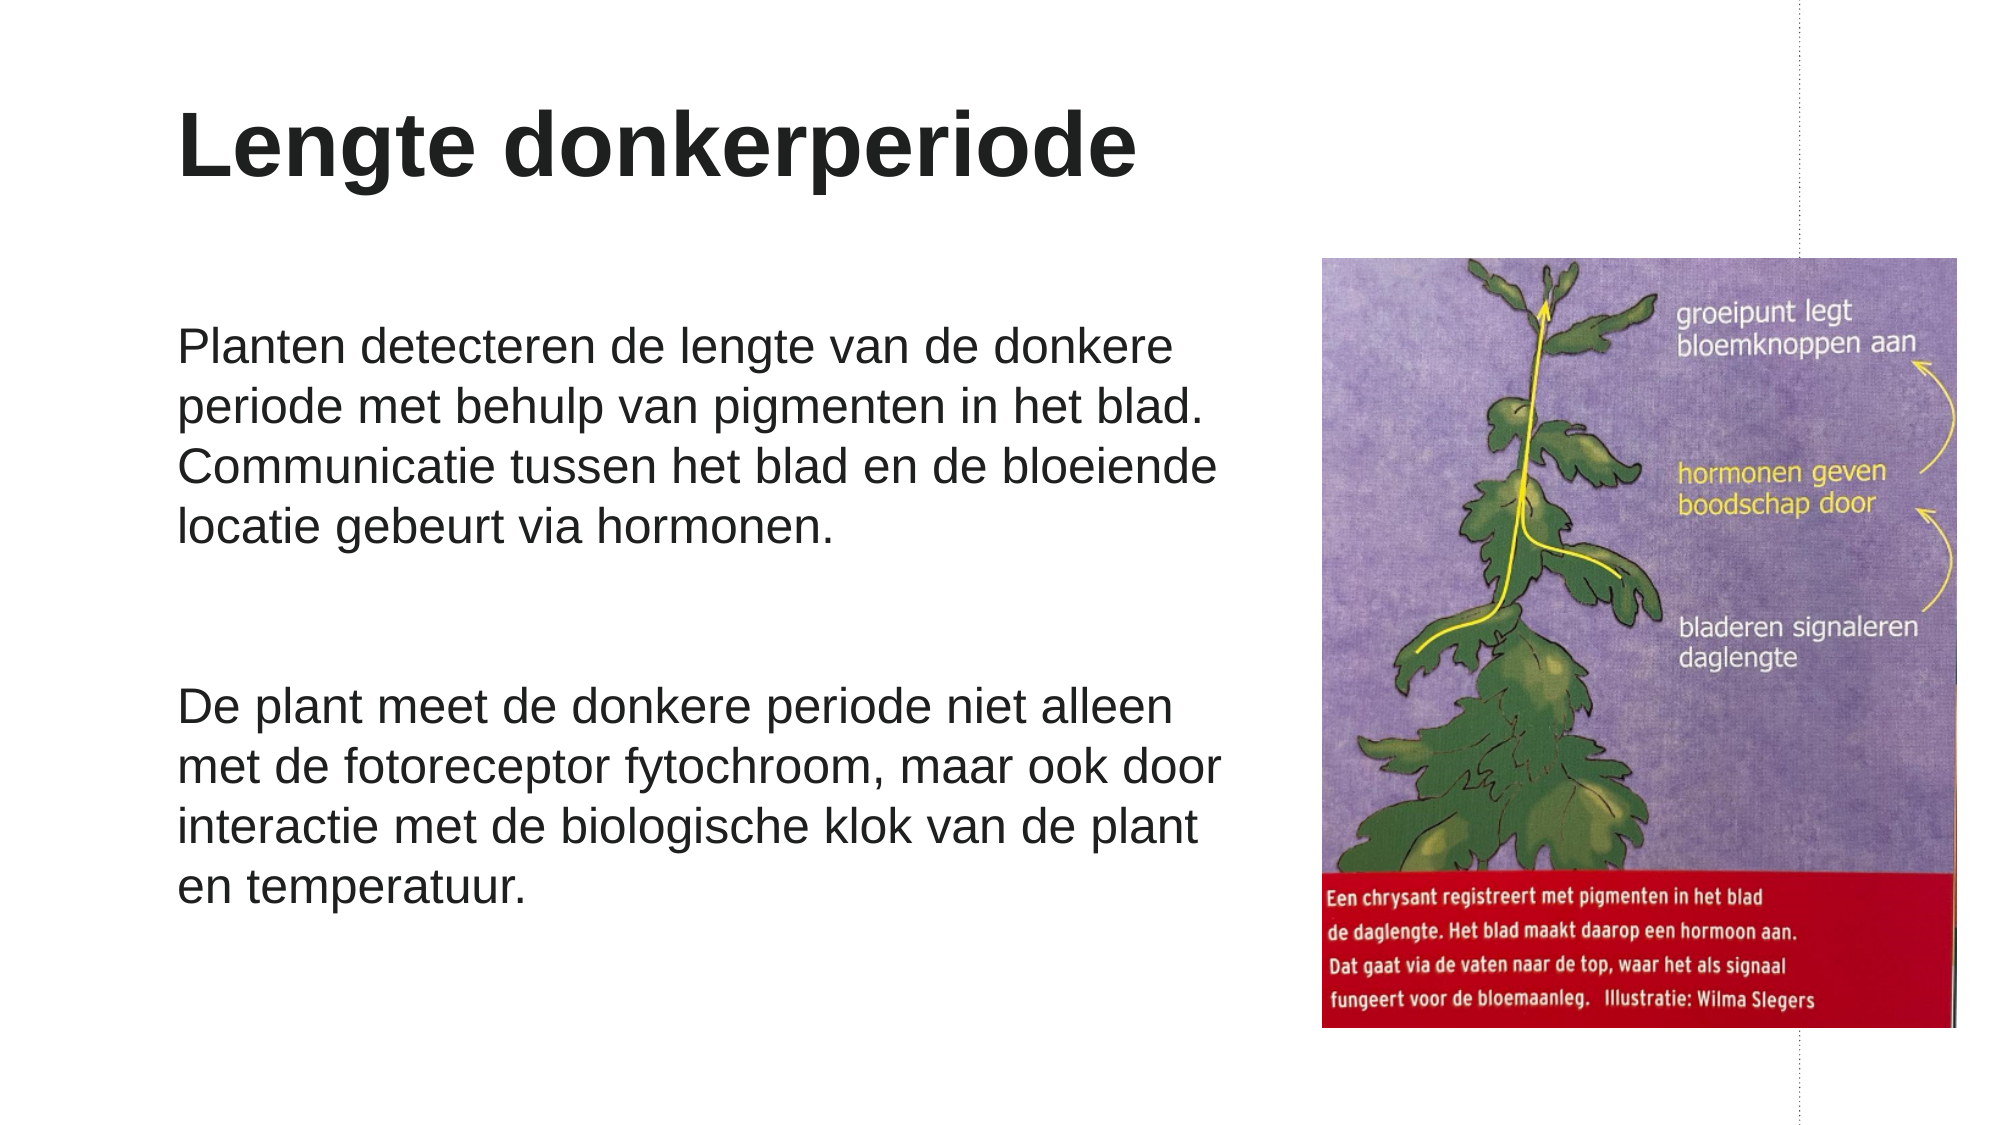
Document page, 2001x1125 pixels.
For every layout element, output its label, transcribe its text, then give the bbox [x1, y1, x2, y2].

picture [1322, 0, 2001, 1125]
title Lengte donkerperiode [177, 97, 1471, 261]
list Planten detecteren de lengte van de donkere periode met behulp van pigmenten in het blad. Communicatie tussen het blad en de bloeiende locatie gebeurt via hormonen. De plant meet de donkere periode niet alleen met de fotoreceptor fytochroom, maar ook door interactie met de biologische klok van de plant en temperatuur. [177, 313, 1269, 1091]
